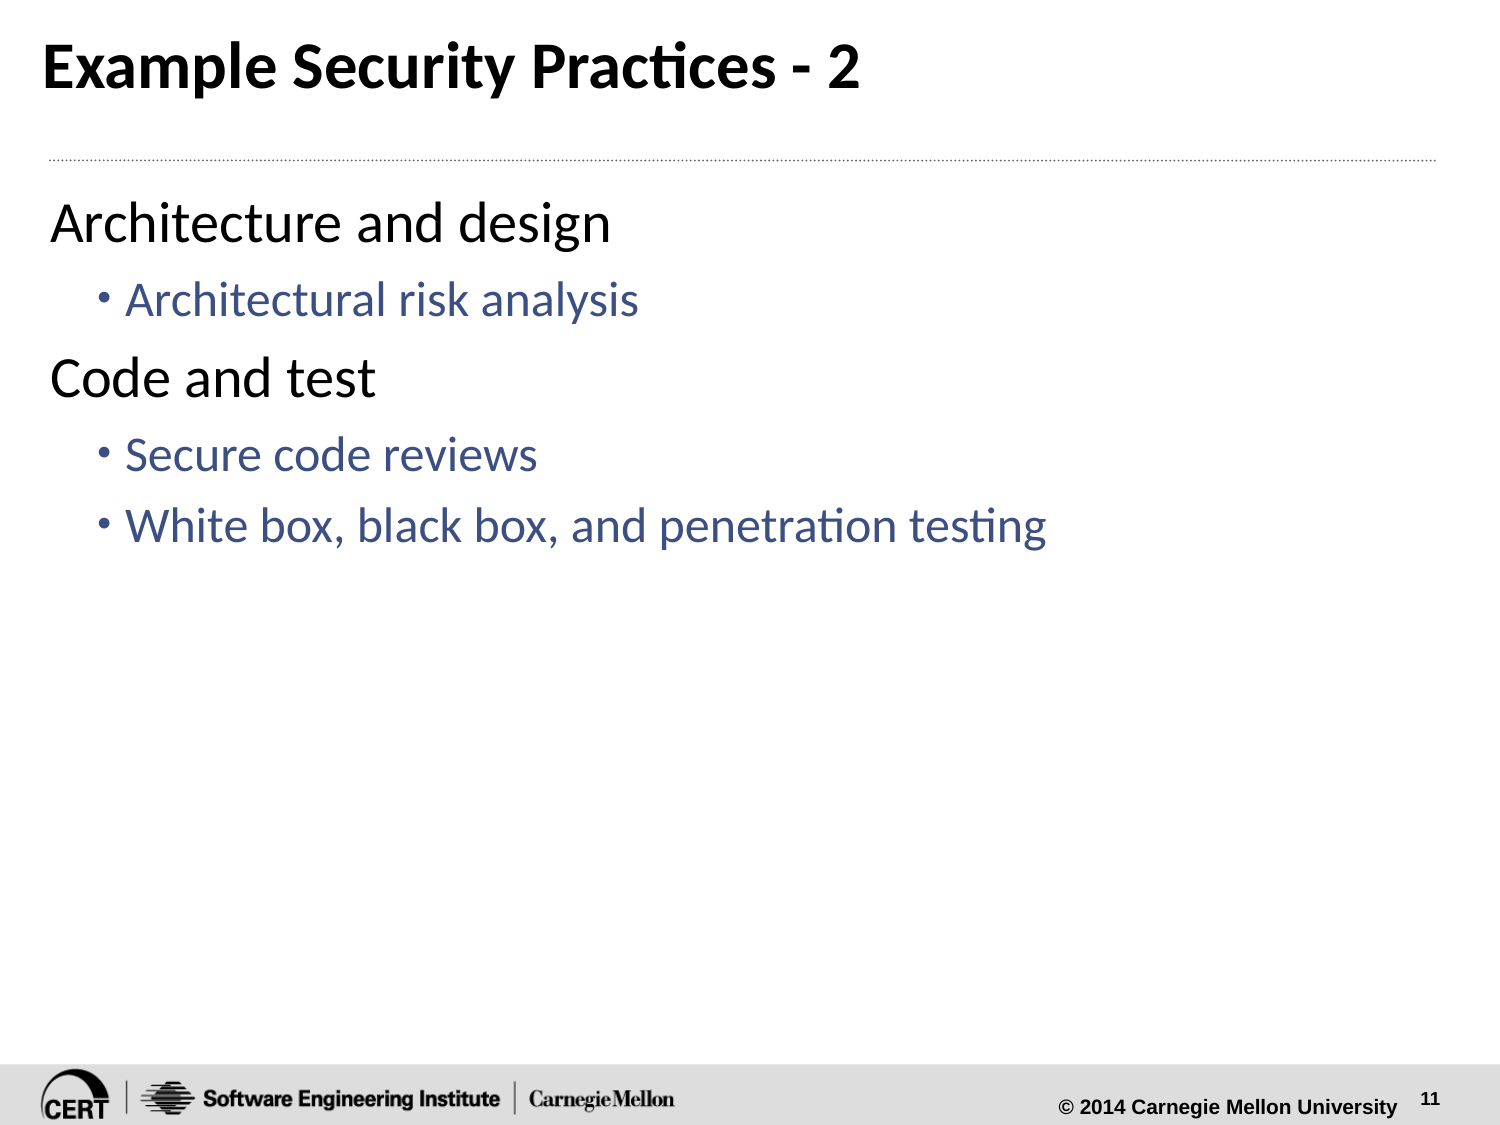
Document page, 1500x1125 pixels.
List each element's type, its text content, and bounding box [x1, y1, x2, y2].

title Example Security Practices - 2 [42, 37, 1434, 155]
picture [24, 1065, 688, 1125]
list Architecture and design Architectural risk analysis Code and test Secure code reviews White box, black box, and penetration testing [49, 187, 1438, 1001]
